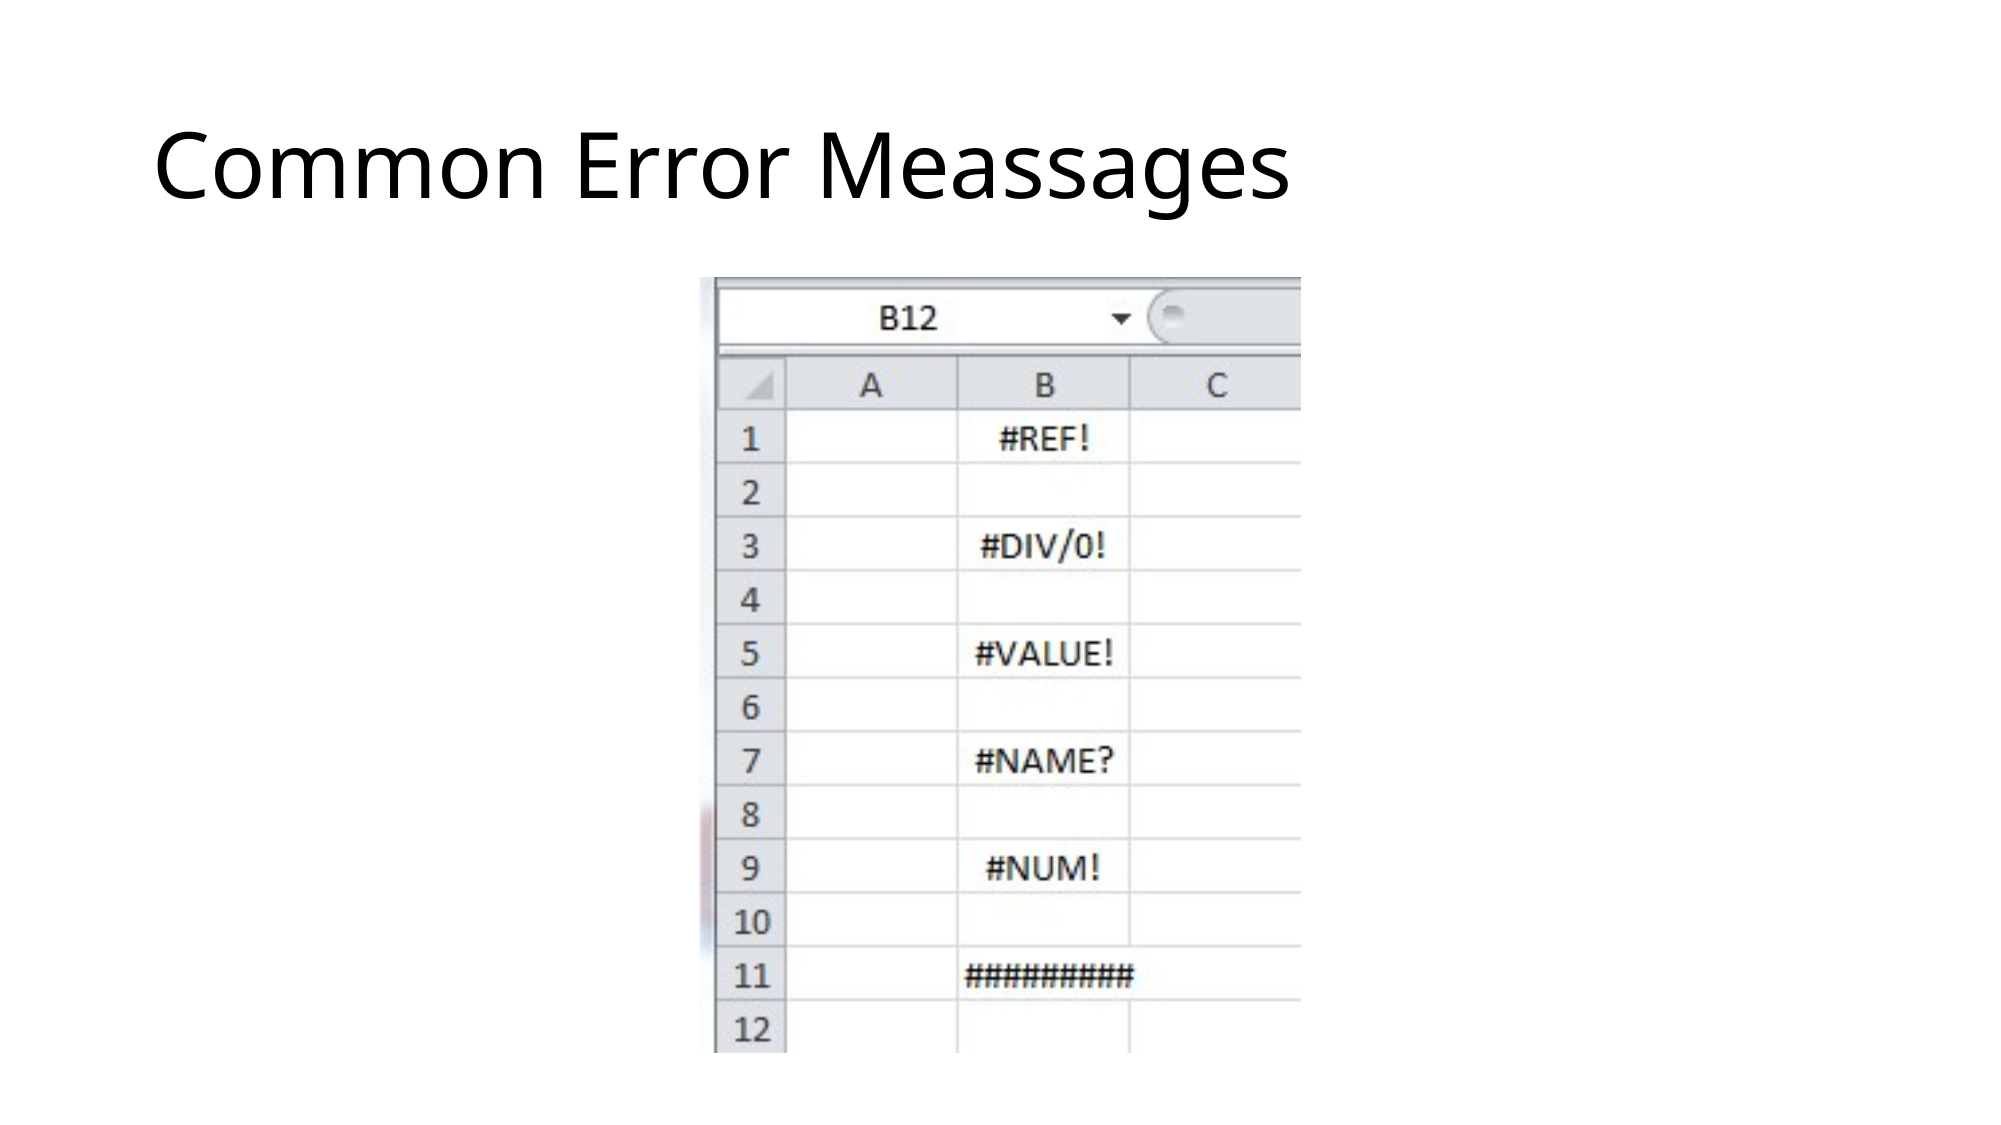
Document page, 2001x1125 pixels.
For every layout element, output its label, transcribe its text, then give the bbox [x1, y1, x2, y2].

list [699, 277, 1301, 1053]
title Common Error Meassages [137, 59, 1863, 278]
